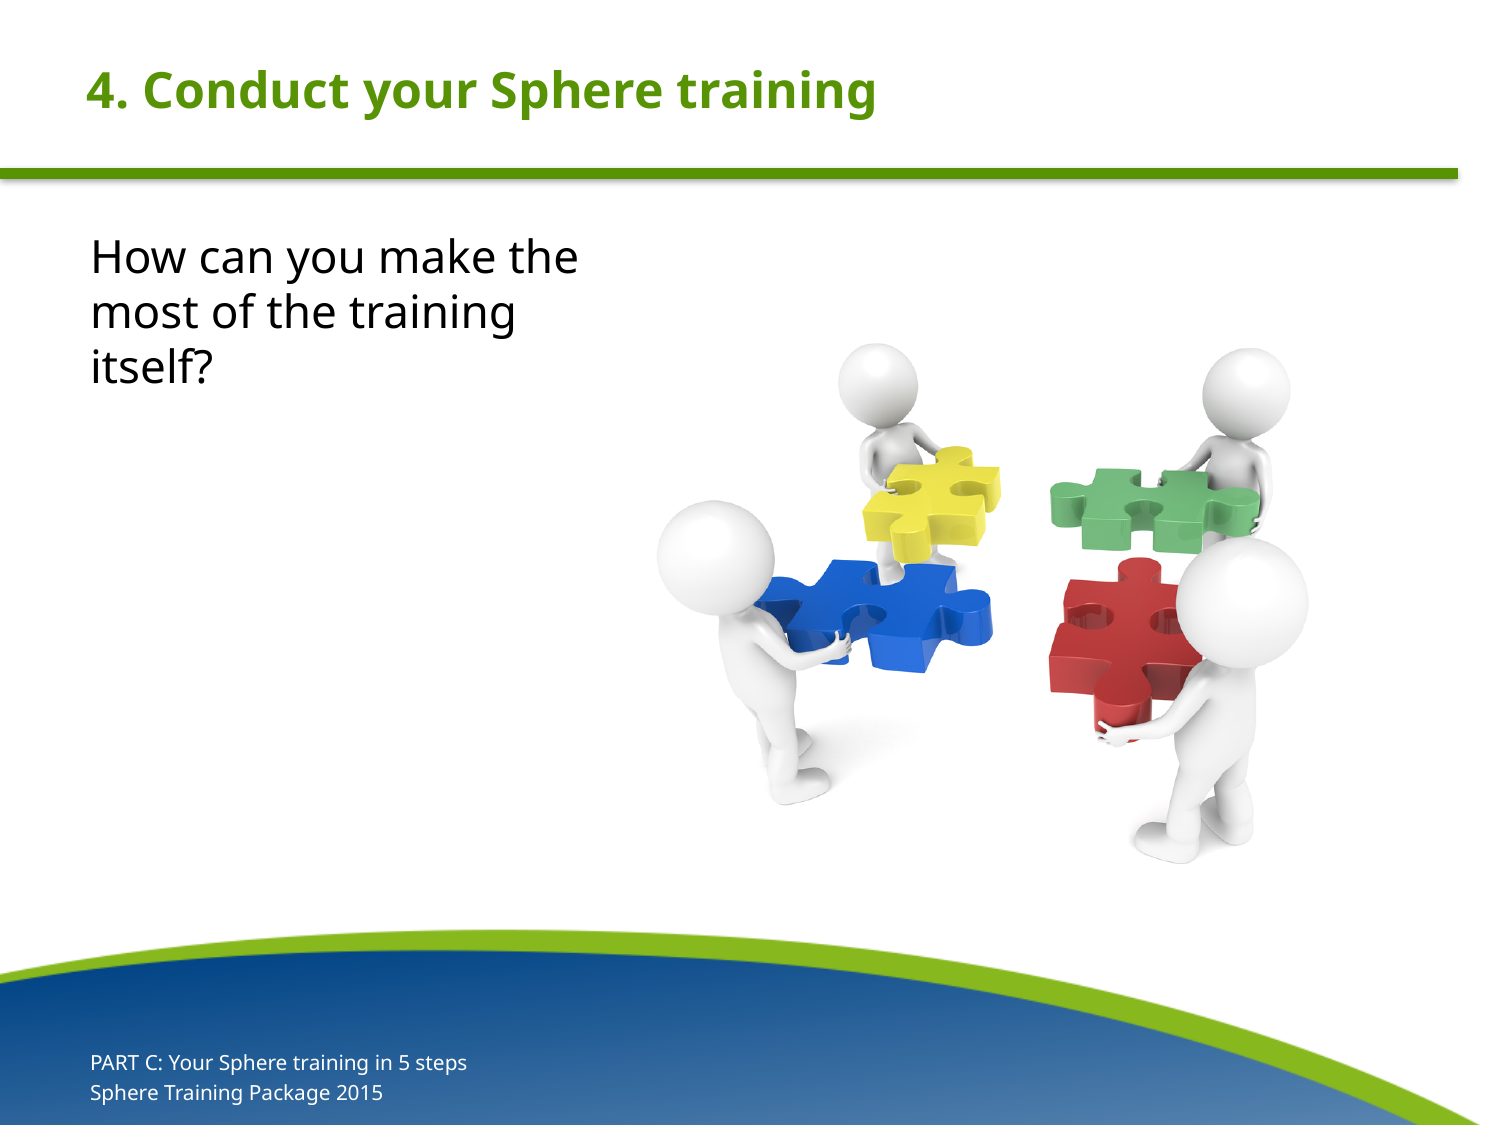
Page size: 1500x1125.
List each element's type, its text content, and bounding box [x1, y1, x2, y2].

list How can you make the most of the training itself? [75, 219, 649, 590]
picture [623, 310, 1356, 913]
text_box PART C: Your Sphere training in 5 steps Sphere Training Package 2015 [74, 1038, 1109, 1111]
picture [0, 927, 1500, 1125]
title 4. Conduct your Sphere training [75, 0, 1425, 178]
